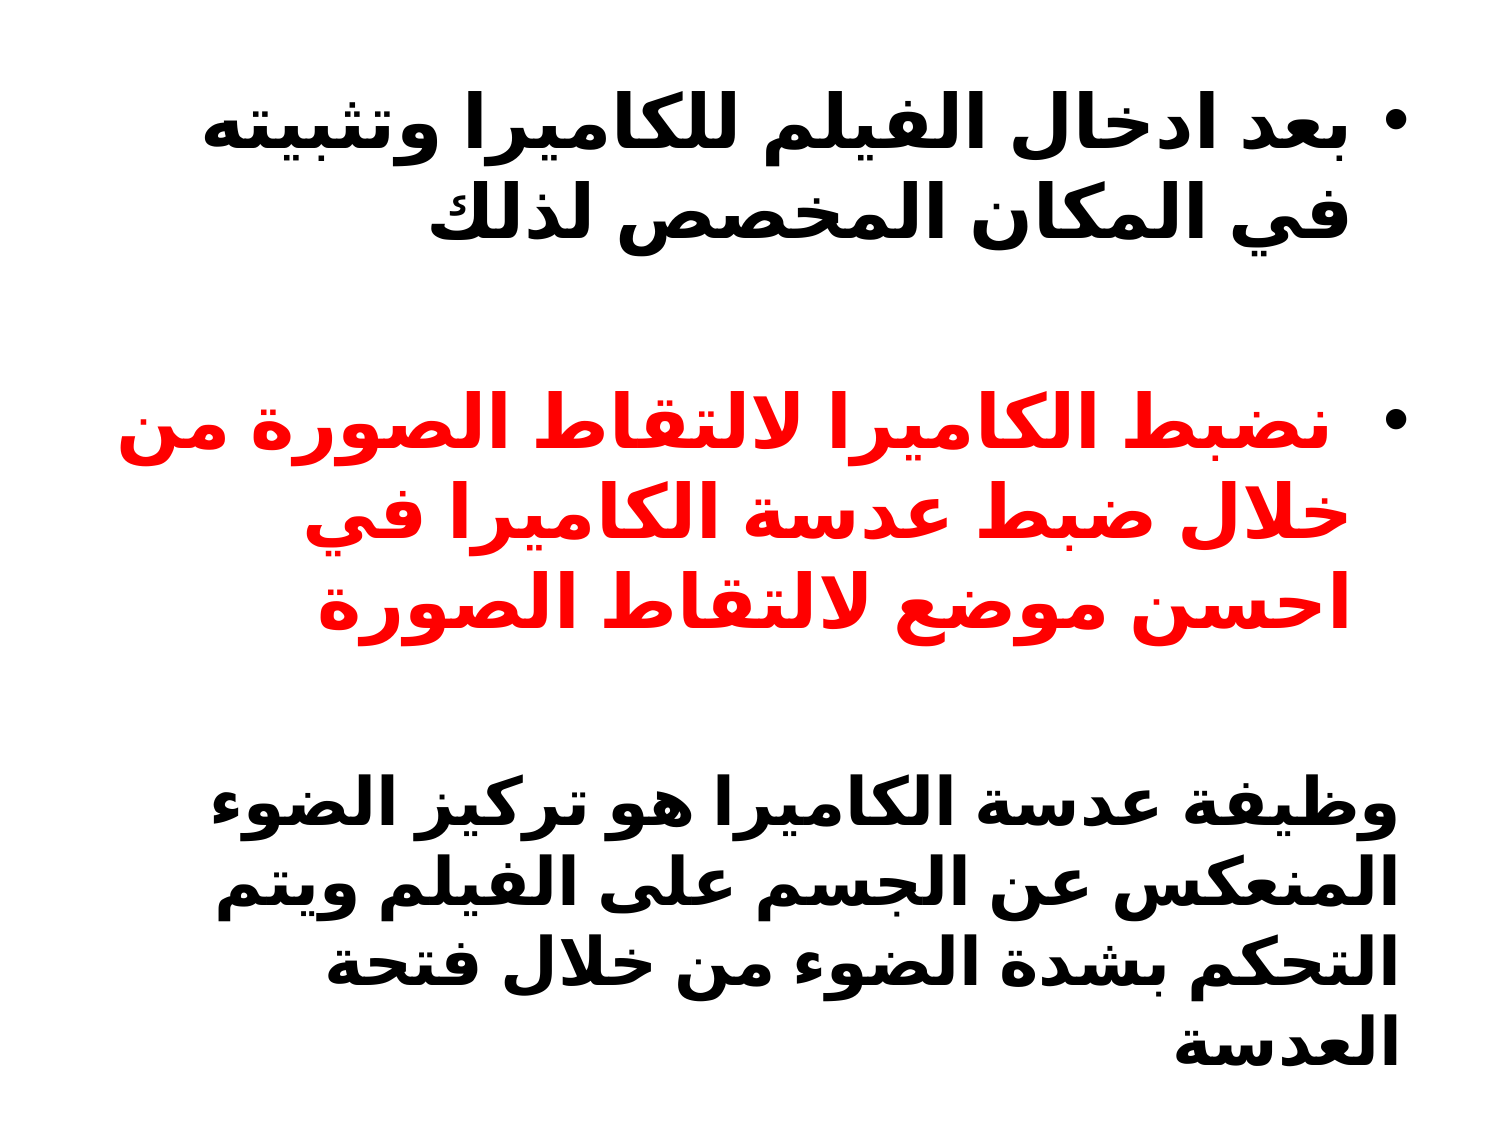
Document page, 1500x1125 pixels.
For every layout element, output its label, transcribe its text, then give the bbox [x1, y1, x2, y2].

text_box وظيفة عدسة الكاميرا هو تركيز الضوء المنعكس عن الجسم على الفيلم ويتم التحكم بشدة الضوء من خلال فتحة العدسة [100, 751, 1418, 1086]
list بعد ادخال الفيلم للكاميرا وتثبيته في المكان المخصص لذلك نضبط الكاميرا لالتقاط الصورة من خلال ضبط عدسة الكاميرا في احسن موضع لالتقاط الصورة [75, 66, 1425, 1005]
